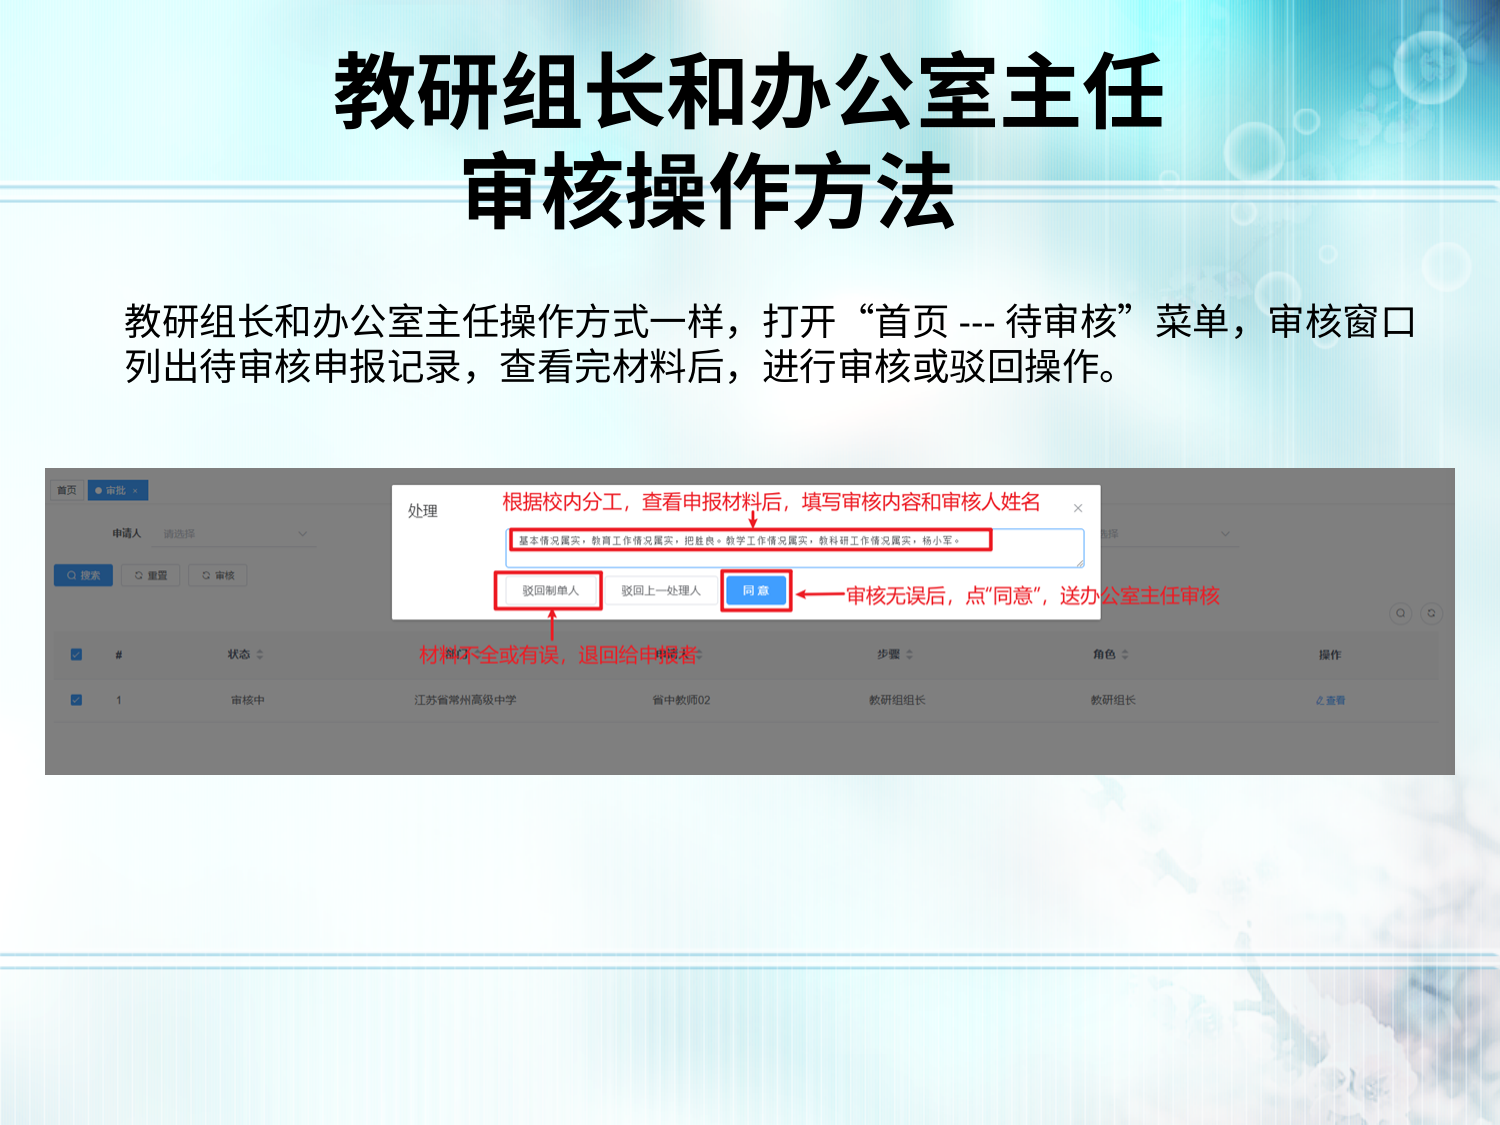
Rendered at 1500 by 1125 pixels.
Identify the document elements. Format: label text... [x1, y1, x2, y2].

title 教研组长和办公室主任 审核操作方法 [75, 45, 1425, 233]
text_box 教研组长和办公室主任操作方式一样，打开“首页---待审核”菜单，审核窗口 列出待审核申报记录，查看完材料后，进行审核或驳回操作。 [109, 290, 1433, 396]
picture [0, 0, 1500, 1125]
